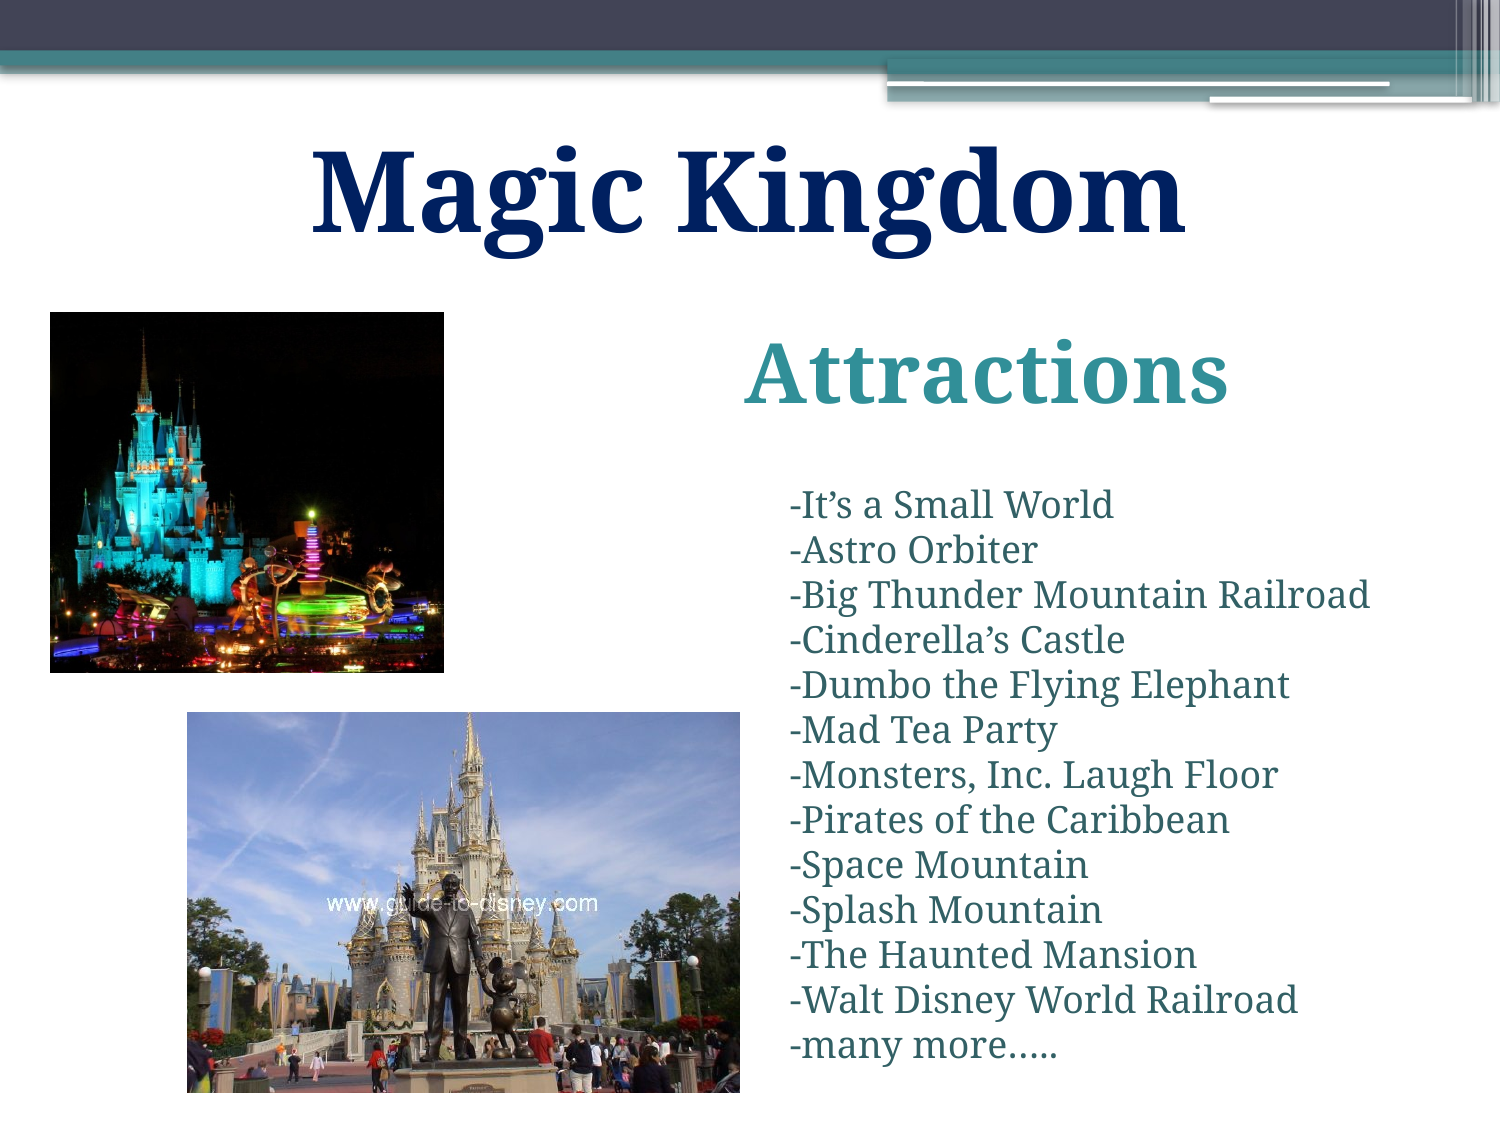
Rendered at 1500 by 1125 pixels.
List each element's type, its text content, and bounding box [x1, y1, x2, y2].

picture [187, 712, 740, 1093]
text_box -It’s a Small World -Astro Orbiter -Big Thunder Mountain Railroad -Cinderella’s Castle -Dumbo the Flying Elephant -Mad Tea Party -Monsters, Inc. Laugh Floor -Pirates of the Caribbean -Space Mountain -Splash Mountain -The Haunted Mansion -Walt Disney World Railroad -many more….. [774, 428, 1425, 1125]
text_box Magic Kingdom [295, 112, 1204, 263]
picture [49, 312, 444, 673]
text_box Attractions [574, 312, 1400, 428]
